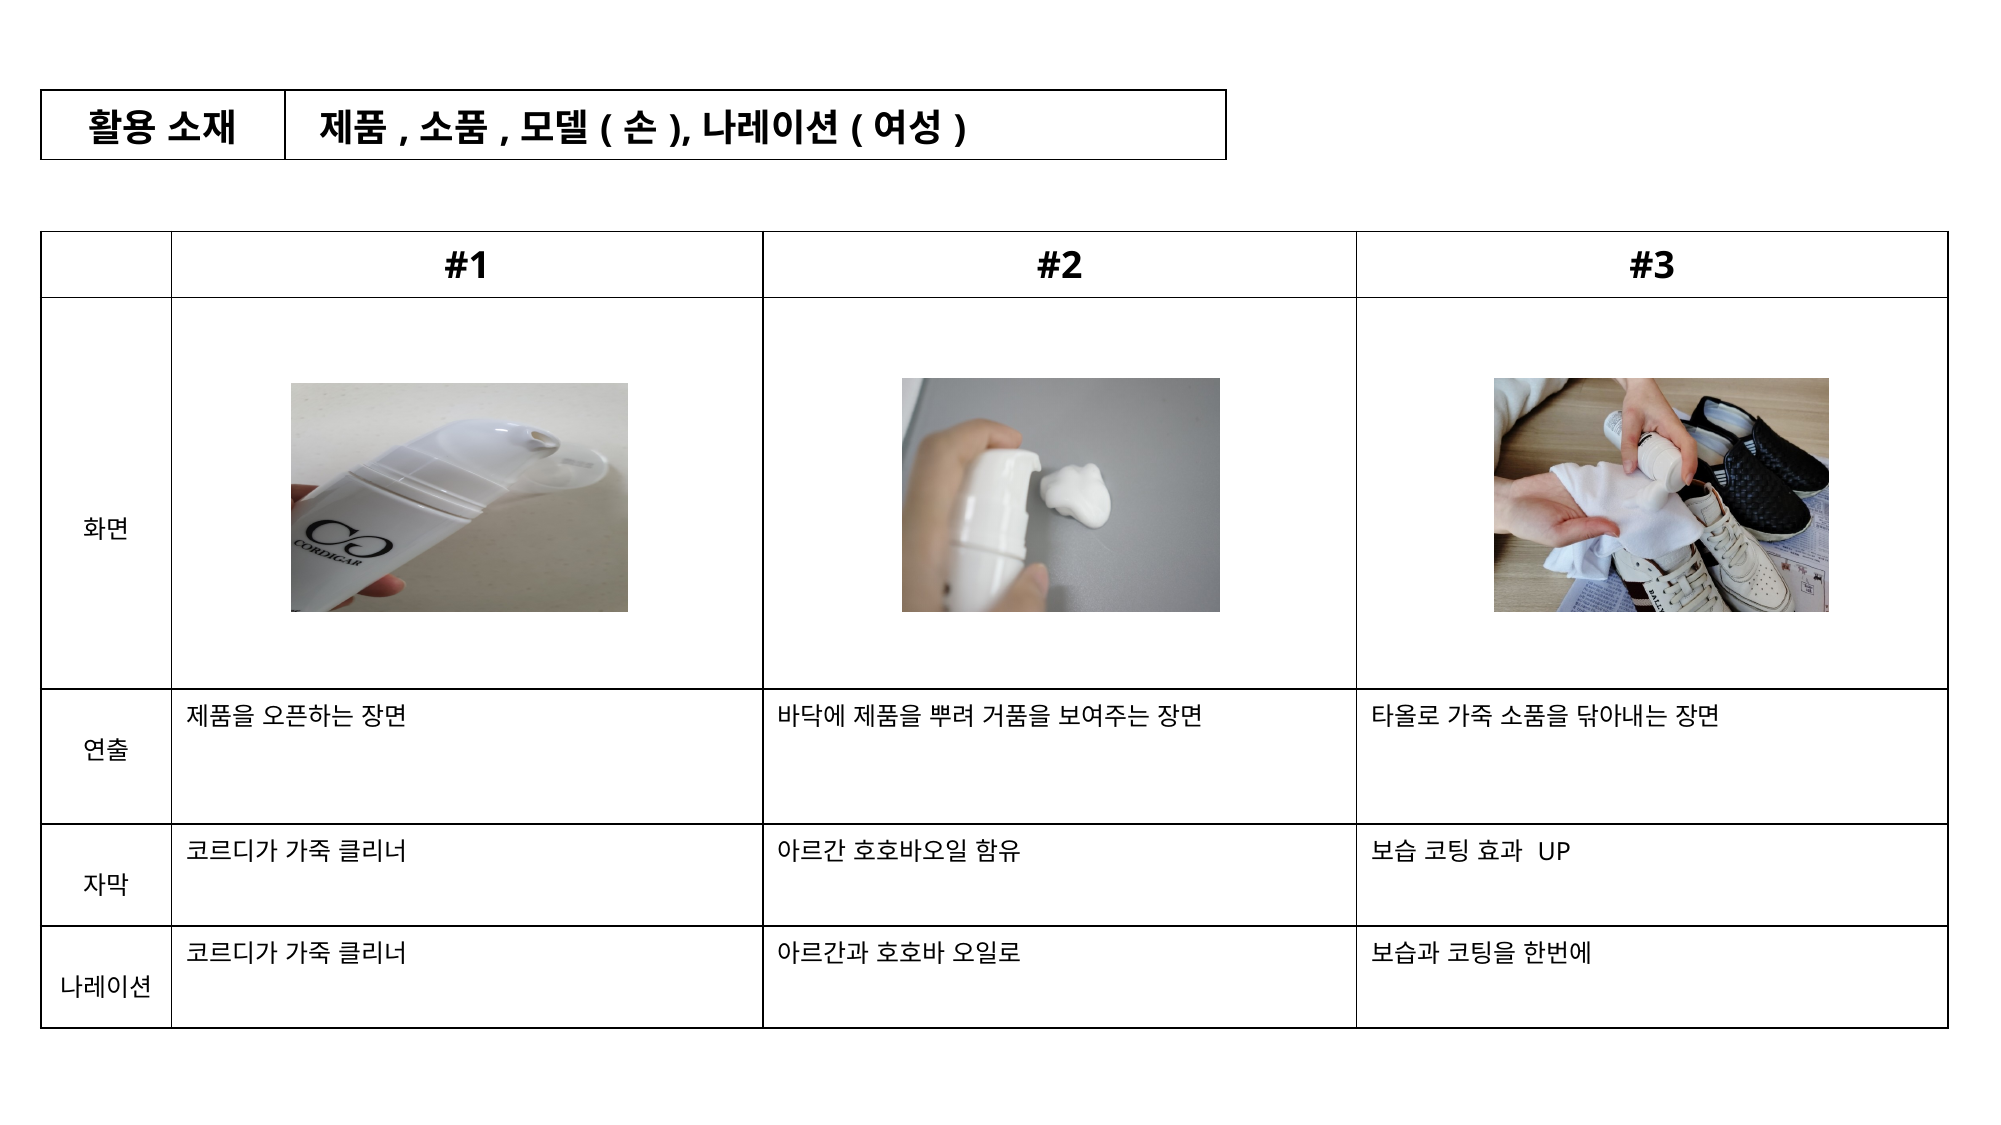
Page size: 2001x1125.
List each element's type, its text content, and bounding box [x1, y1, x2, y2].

table_cell 타올로 가죽 소품을 닦아내는 장면 [1357, 690, 1947, 823]
table_cell 자막 [42, 825, 171, 925]
table_header #3 [1357, 232, 1947, 297]
picture [1494, 378, 1829, 612]
table_cell 코르디가 가죽 클리너 [172, 825, 762, 925]
table_cell 아르간 호호바오일 함유 [764, 825, 1356, 925]
table_cell 보습과 코팅을 한번에 [1357, 927, 1947, 1027]
table_cell 제품을 오픈하는 장면 [172, 690, 762, 823]
table_header 활용 소재 [42, 91, 284, 159]
table_cell [764, 298, 1356, 688]
picture [902, 378, 1220, 612]
table_cell 화면 [42, 298, 171, 688]
table_cell 나레이션 [42, 927, 171, 1027]
table_cell [172, 298, 762, 688]
table_cell 연출 [42, 690, 171, 823]
picture [291, 383, 628, 612]
table_header #1 [172, 232, 762, 297]
table_cell 코르디가 가죽 클리너 [172, 927, 762, 1027]
table_header 제품,소품,모델(손),나레이션(여성) [286, 91, 1225, 159]
table_cell 바닥에 제품을 뿌려 거품을 보여주는 장면 [764, 690, 1356, 823]
table_header [42, 232, 171, 297]
table_cell 아르간과 호호바 오일로 [764, 927, 1356, 1027]
table_cell [1357, 298, 1947, 688]
table_cell 보습 코팅 효과 UP [1357, 825, 1947, 925]
table_header #2 [764, 232, 1356, 297]
